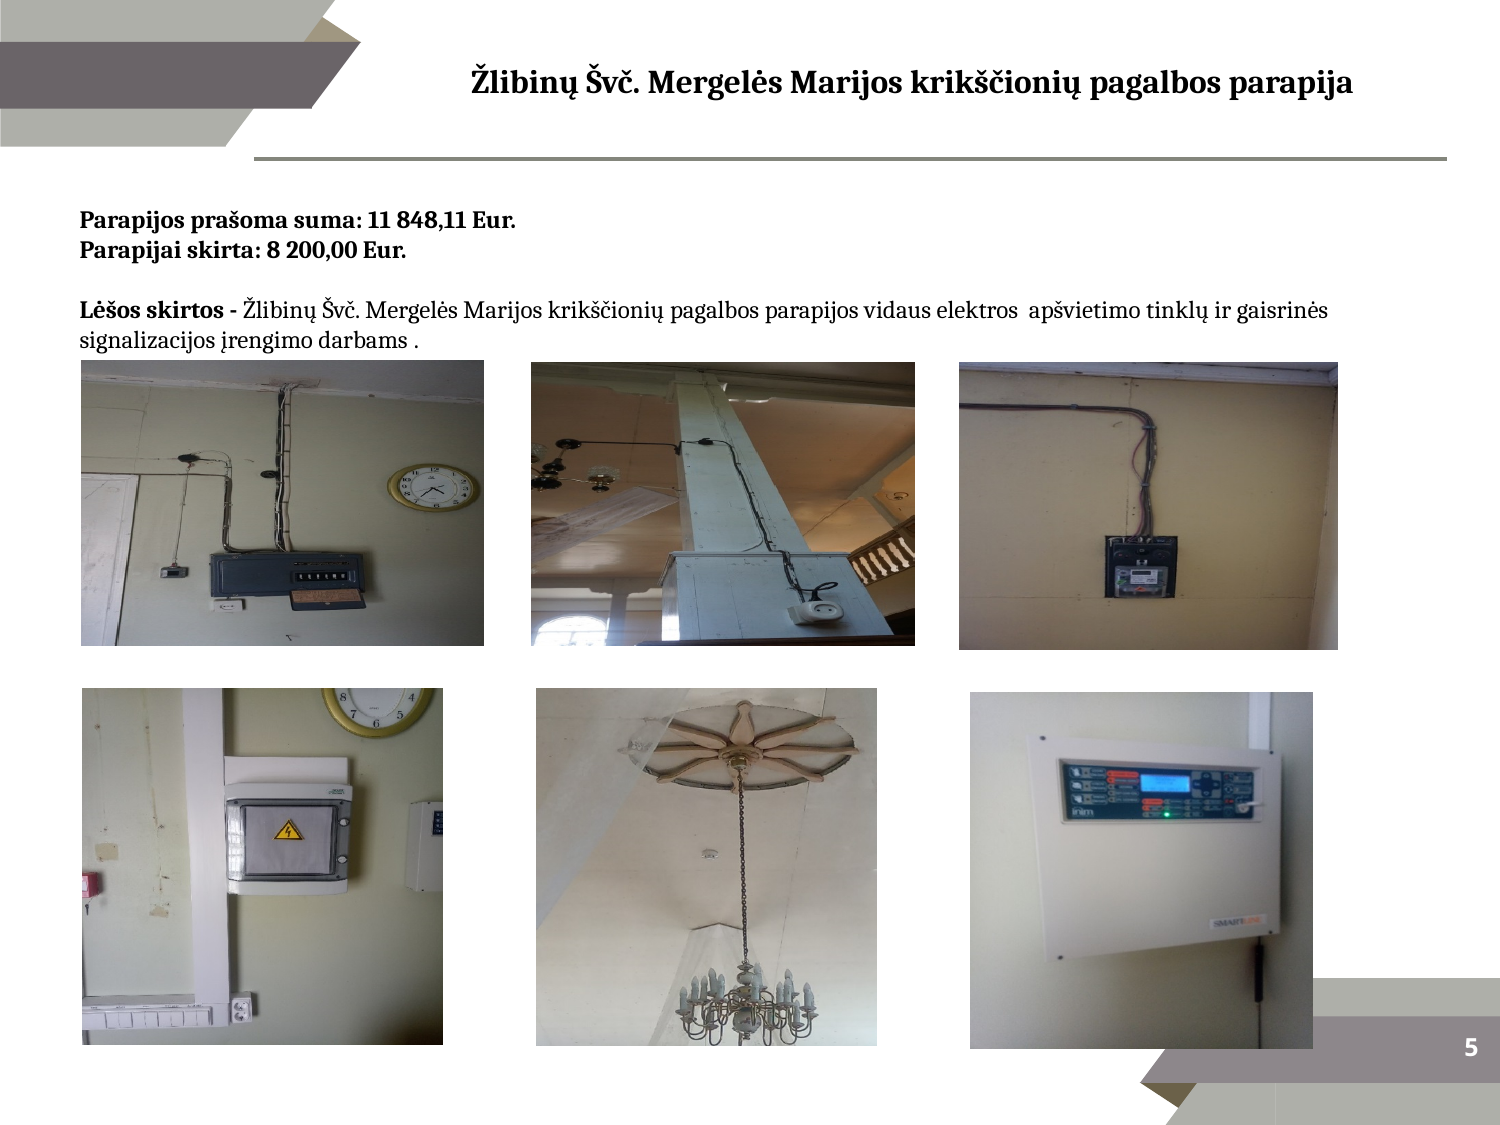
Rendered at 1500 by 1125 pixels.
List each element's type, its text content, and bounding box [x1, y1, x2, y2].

picture [82, 687, 443, 1045]
text_box Parapijos prašoma suma: 11 848,11 Eur. Parapijai skirta: 8 200,00 Eur. Lėšos skirtos - Žlibinų Švč. Mergelės Marijos krikščionių pagalbos parapijos vidaus elektros apšvietimo tinklų ir gaisrinės signalizacijos įrengimo darbams . [64, 196, 1424, 361]
picture [530, 361, 915, 647]
slide_number 5 [1249, 1014, 1494, 1084]
picture [81, 360, 484, 646]
picture [535, 687, 878, 1046]
text_box Žlibinų Švč. Mergelės Marijos krikščionių pagalbos parapija [315, 10, 1500, 151]
picture [970, 691, 1313, 1049]
picture [959, 361, 1339, 650]
